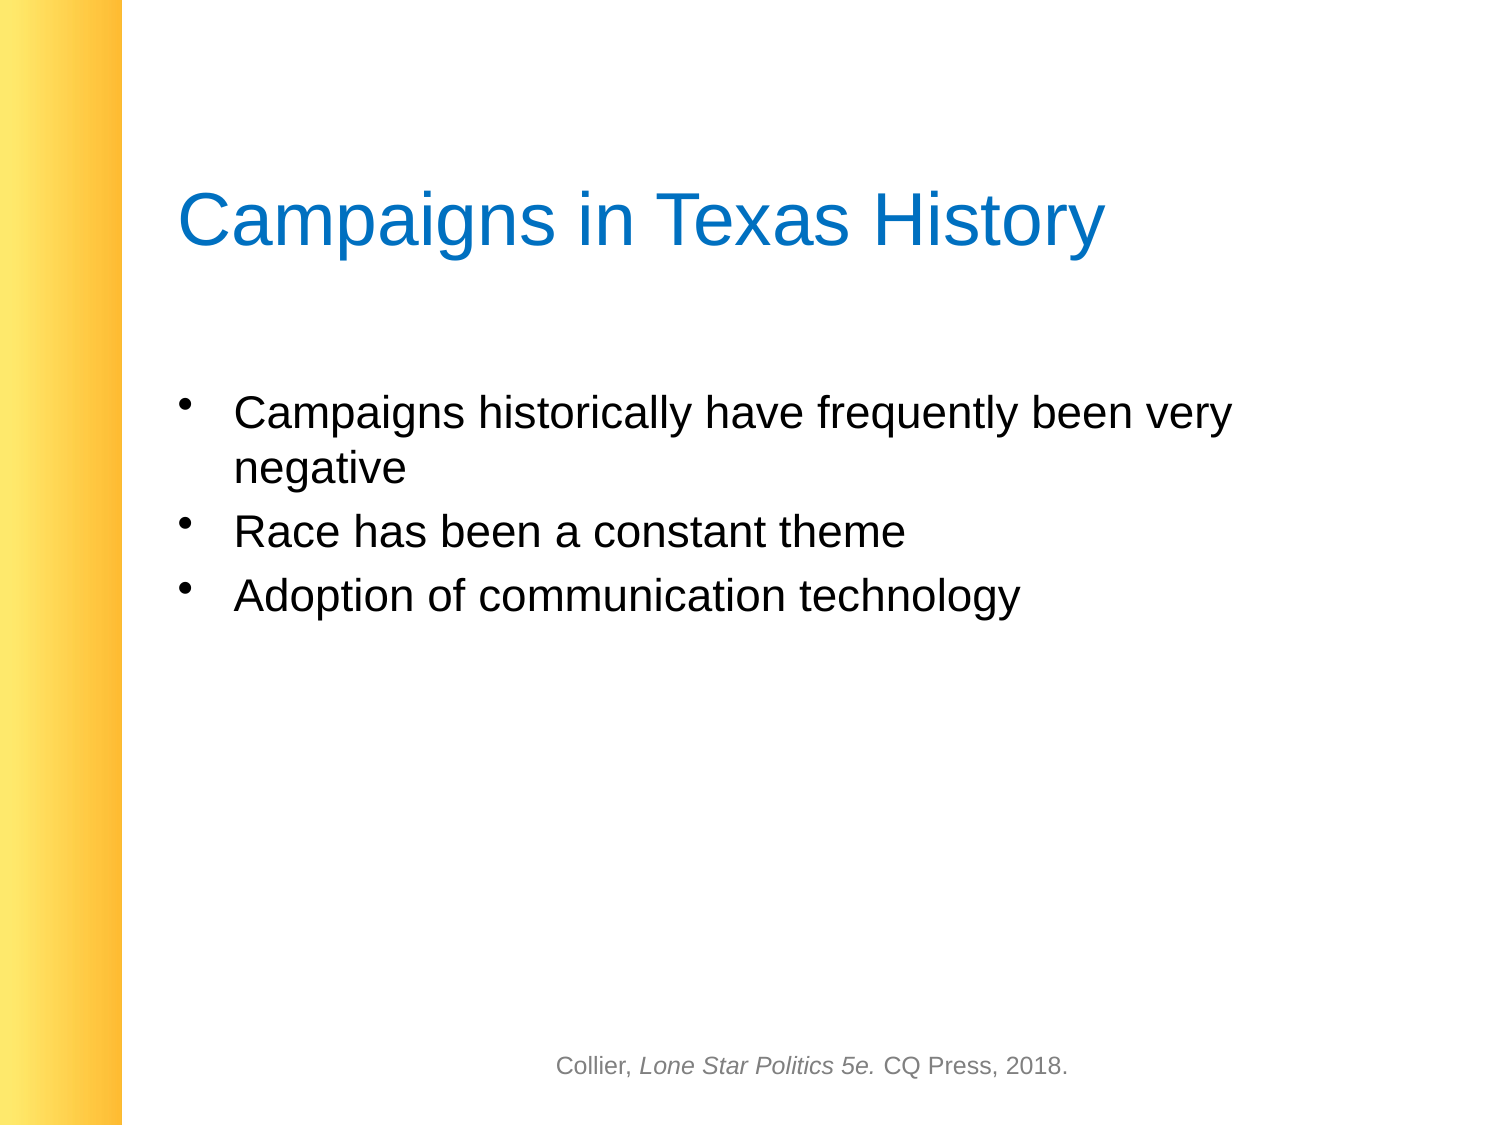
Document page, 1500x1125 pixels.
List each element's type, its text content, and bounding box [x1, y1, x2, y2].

text_box Collier, Lone Star Politics 5e. CQ Press, 2018. [525, 1042, 1100, 1087]
picture [0, 0, 1500, 1125]
list Campaigns historically have frequently been very negative Race has been a constant theme Adoption of communication technology [162, 375, 1275, 863]
title Campaigns in Texas History [162, 162, 1200, 350]
